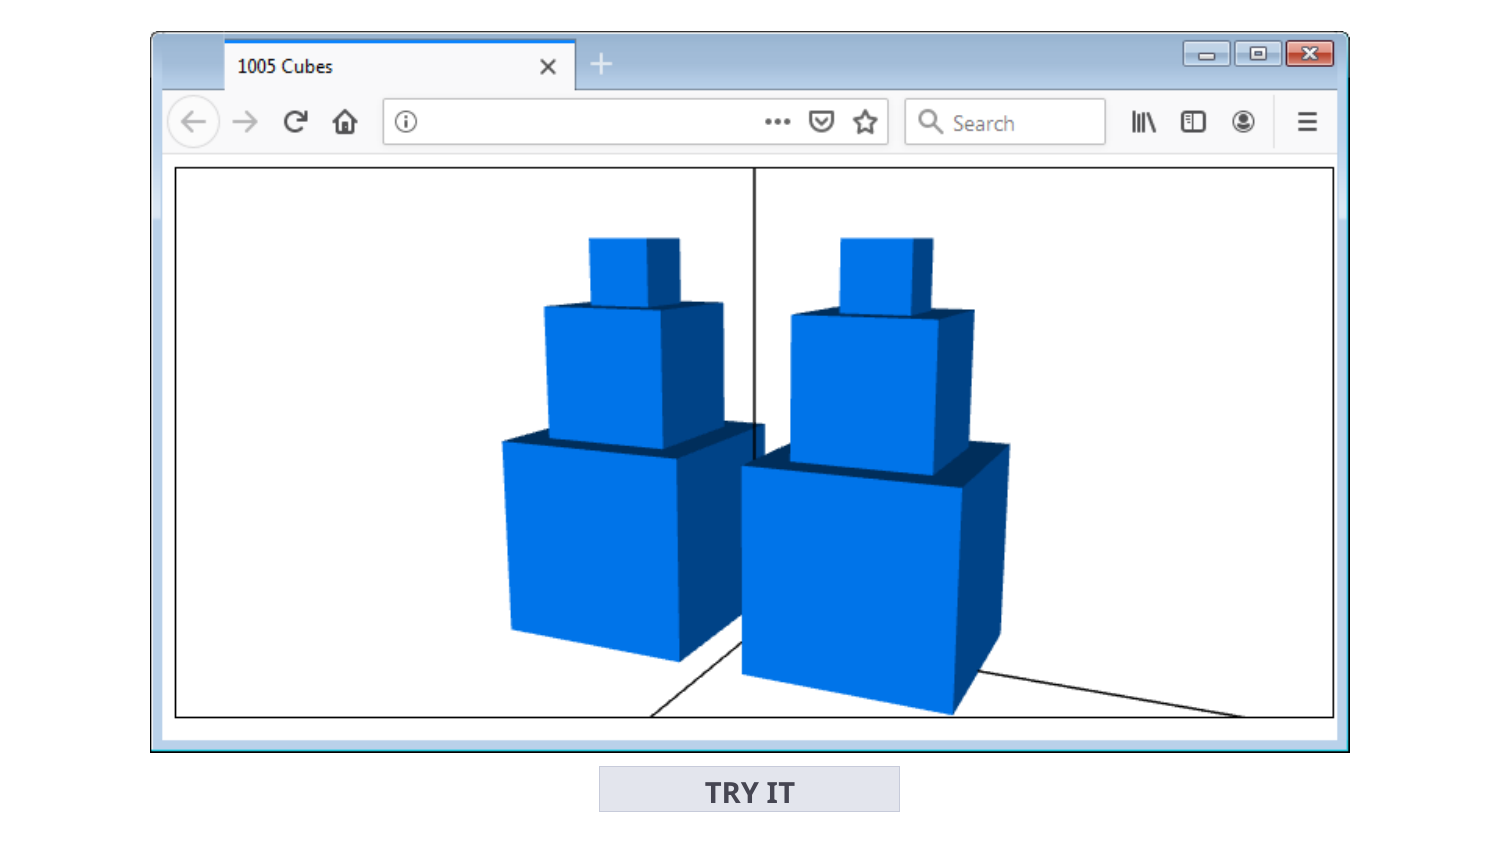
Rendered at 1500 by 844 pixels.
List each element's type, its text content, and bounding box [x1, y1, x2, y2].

text_box TRY IT [599, 766, 900, 812]
picture [149, 31, 1351, 753]
